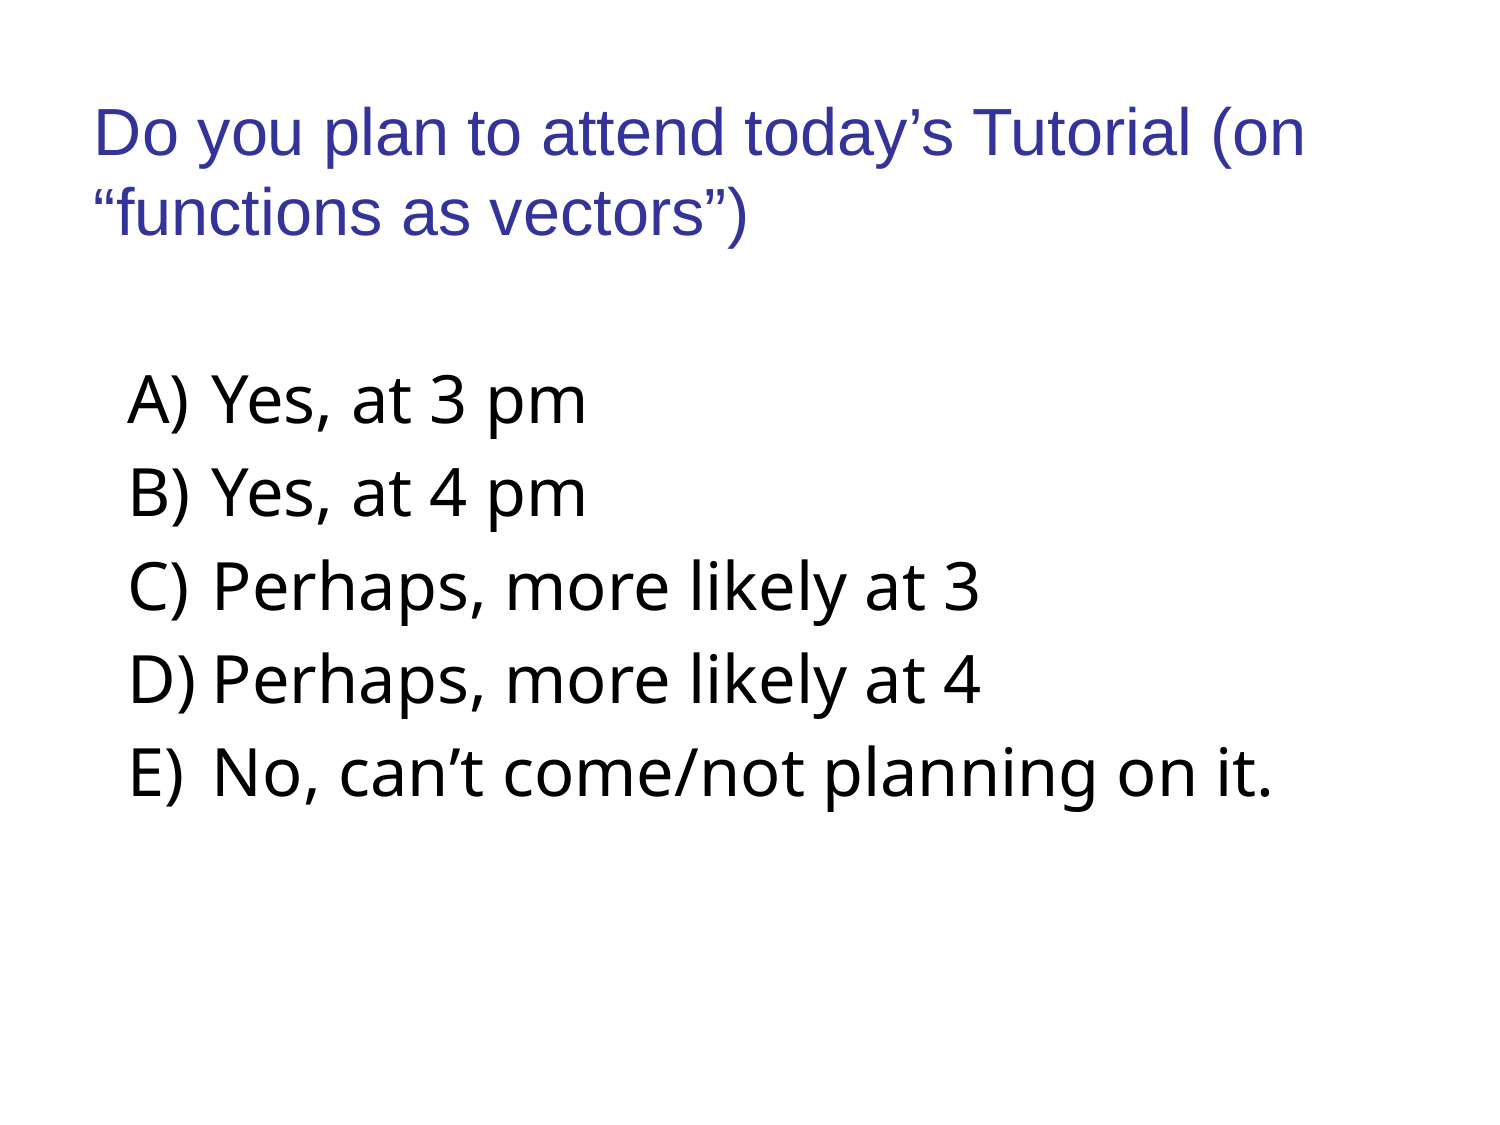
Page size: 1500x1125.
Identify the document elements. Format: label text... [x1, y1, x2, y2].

title Do you plan to attend today’s Tutorial (on “functions as vectors”) [78, 44, 1467, 294]
list Yes, at 3 pm Yes, at 4 pm Perhaps, more likely at 3 Perhaps, more likely at 4 No, can’t come/not planning on it. [112, 349, 1388, 1091]
